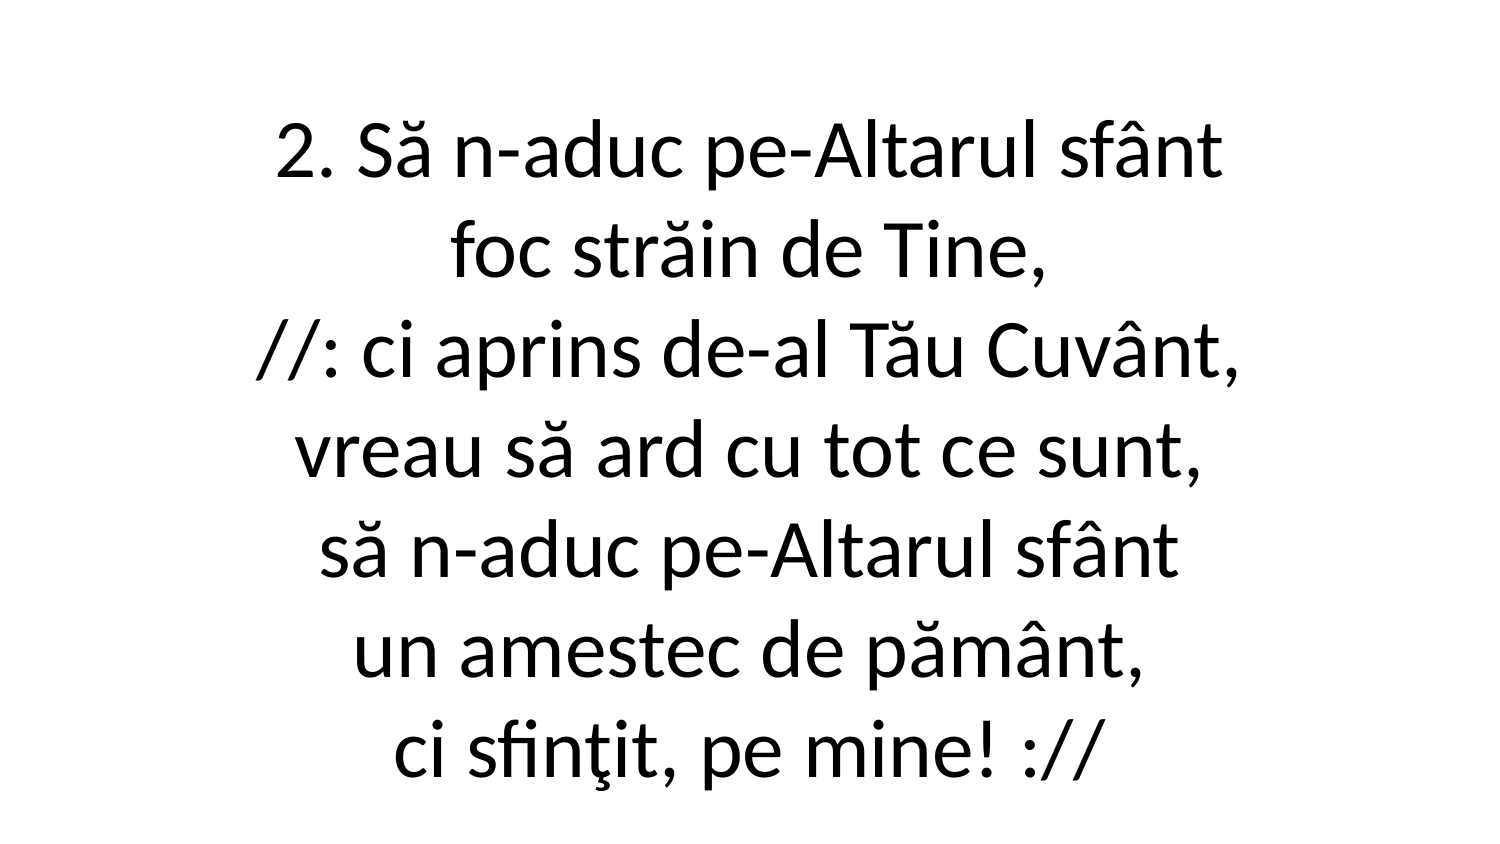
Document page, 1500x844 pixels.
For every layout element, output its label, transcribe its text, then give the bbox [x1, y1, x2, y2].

text_box 2. Să n-aduc pe-Altarul sfânt foc străin de Tine, //: ci aprins de-al Tău Cuvânt, vreau să ard cu tot ce sunt, să n-aduc pe-Altarul sfânt un amestec de pământ, ci sfinţit, pe mine! :// [241, 42, 1259, 802]
